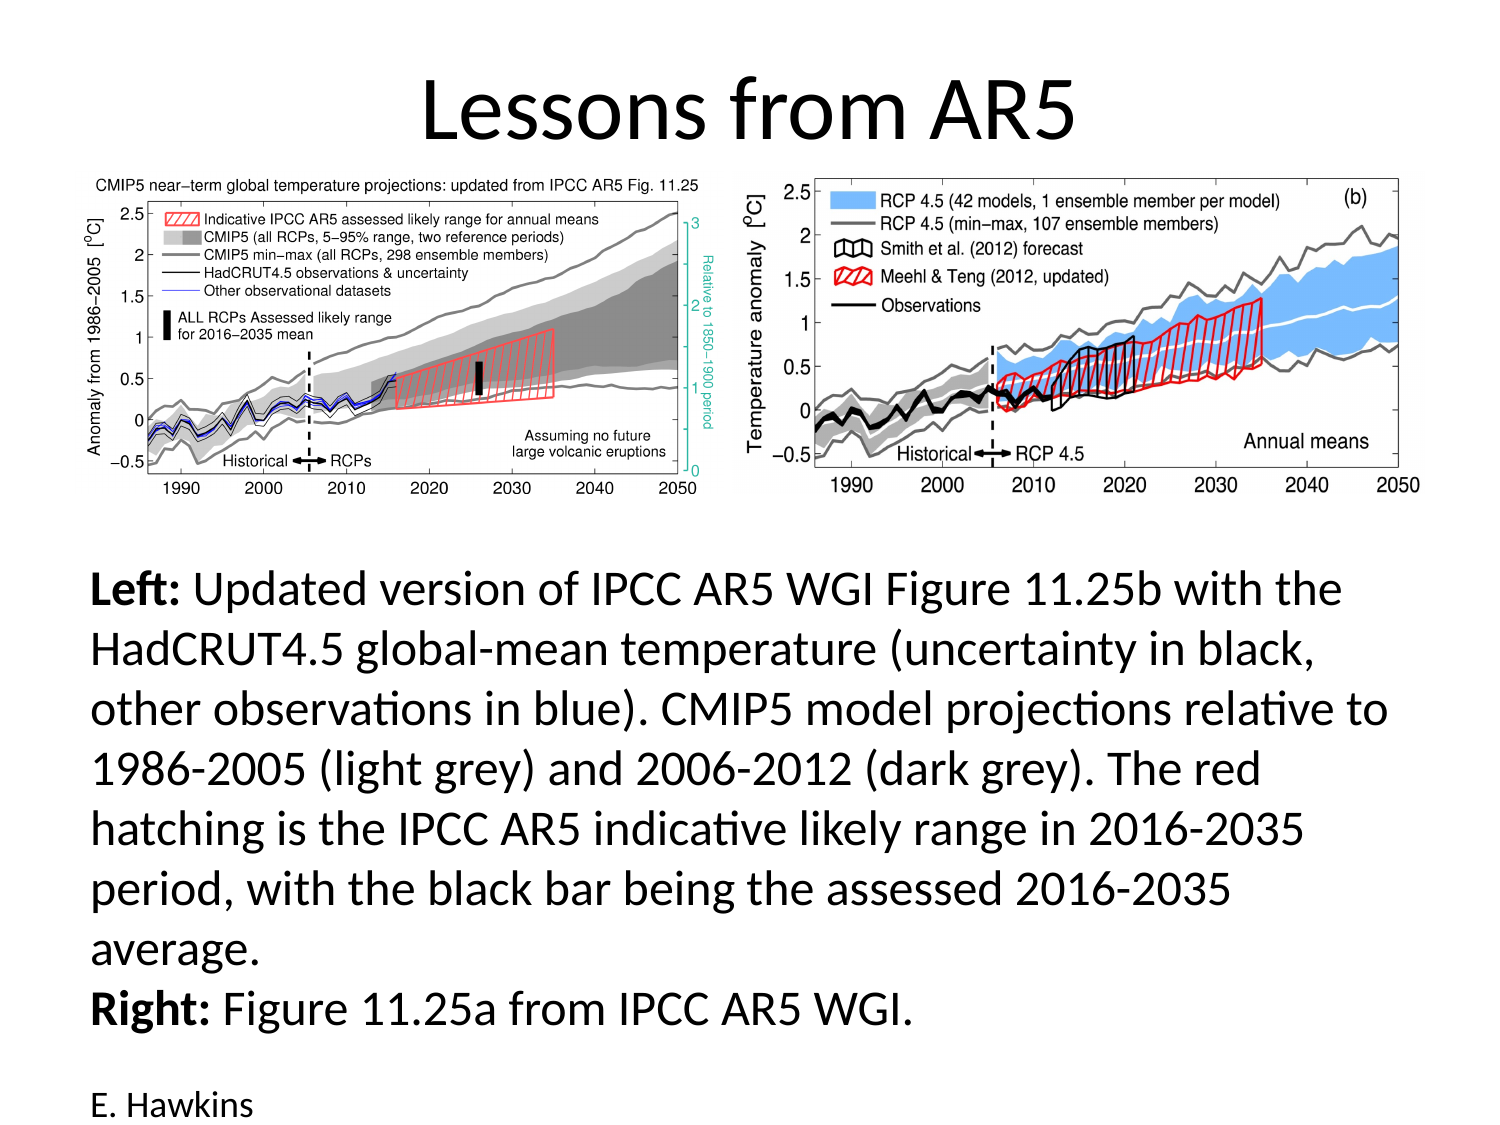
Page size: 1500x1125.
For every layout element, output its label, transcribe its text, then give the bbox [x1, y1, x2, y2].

picture [731, 171, 1426, 495]
list Left: Updated version of IPCC AR5 WGI Figure 11.25b with the HadCRUT4.5 global-mean temperature (uncertainty in black, other observations in blue). CMIP5 model projections relative to 1986-2005 (light grey) and 2006-2012 (dark grey). The red hatching is the IPCC AR5 indicative likely range in 2016-2035 period, with the black bar being the assessed 2016-2035 average. Right: Figure 11.25a from IPCC AR5 WGI. E. Hawkins [75, 547, 1425, 1125]
picture [74, 171, 725, 495]
title Lessons from AR5 [75, 45, 1425, 161]
